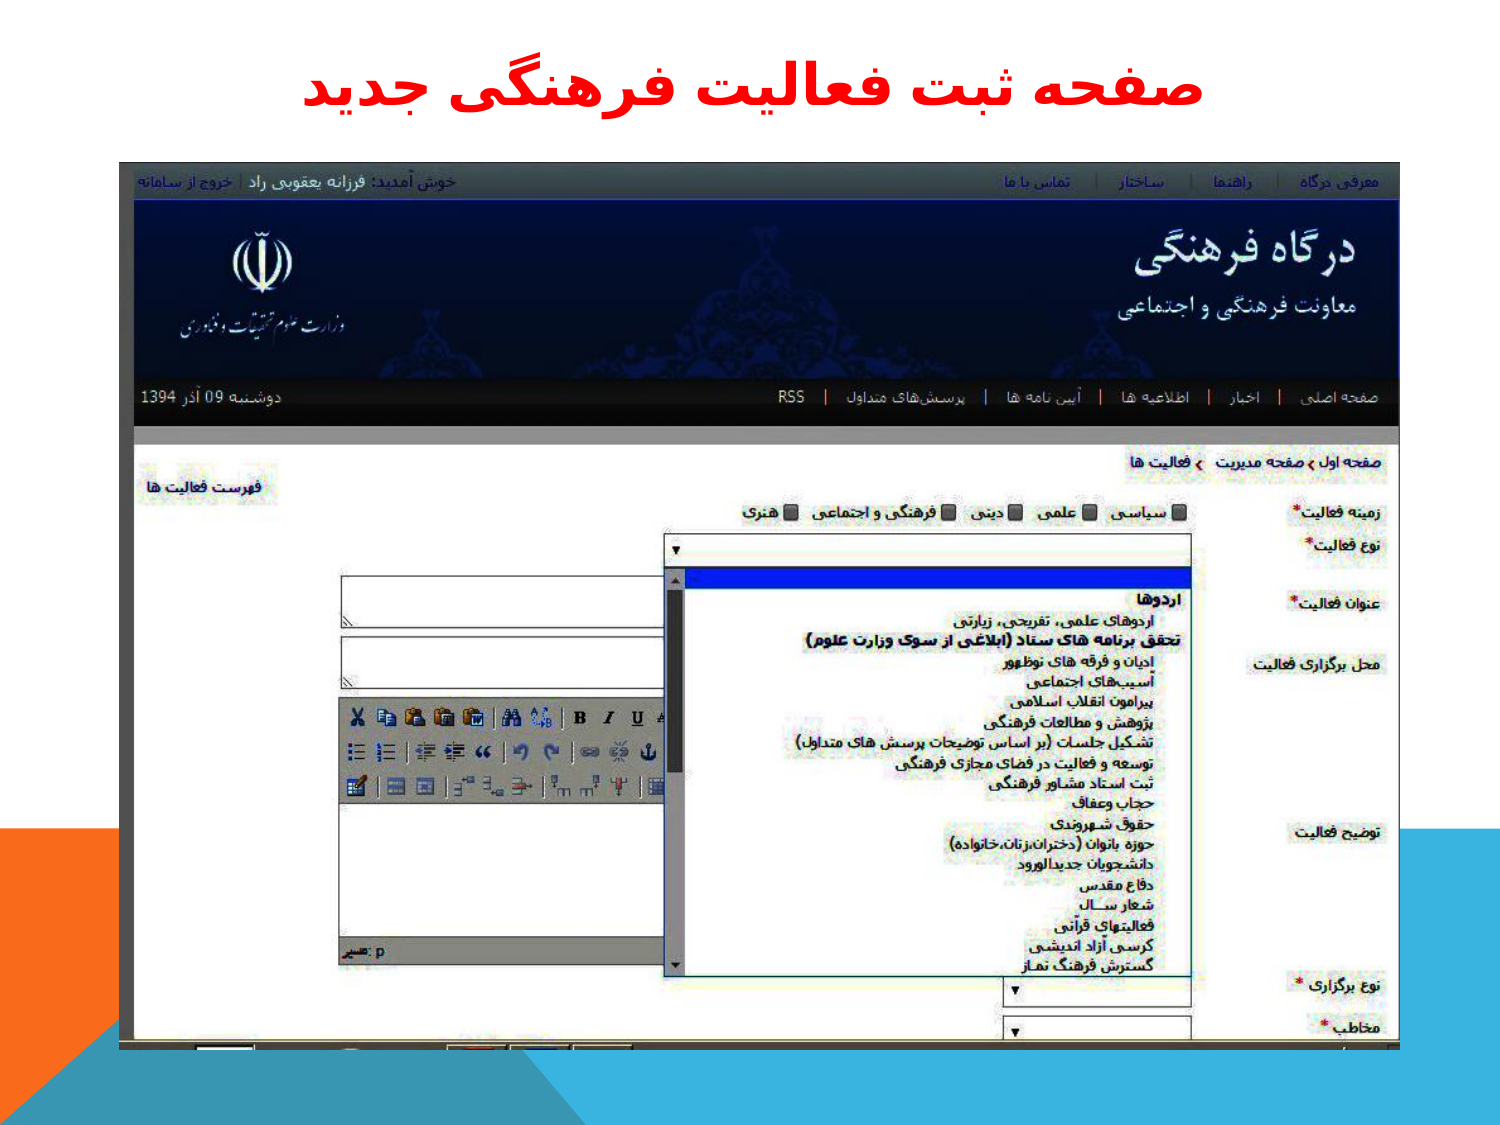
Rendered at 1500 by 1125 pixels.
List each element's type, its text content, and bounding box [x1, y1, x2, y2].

title صفحه ثبت فعالیت فرهنگی جدید [137, 37, 1372, 128]
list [118, 162, 1401, 1051]
